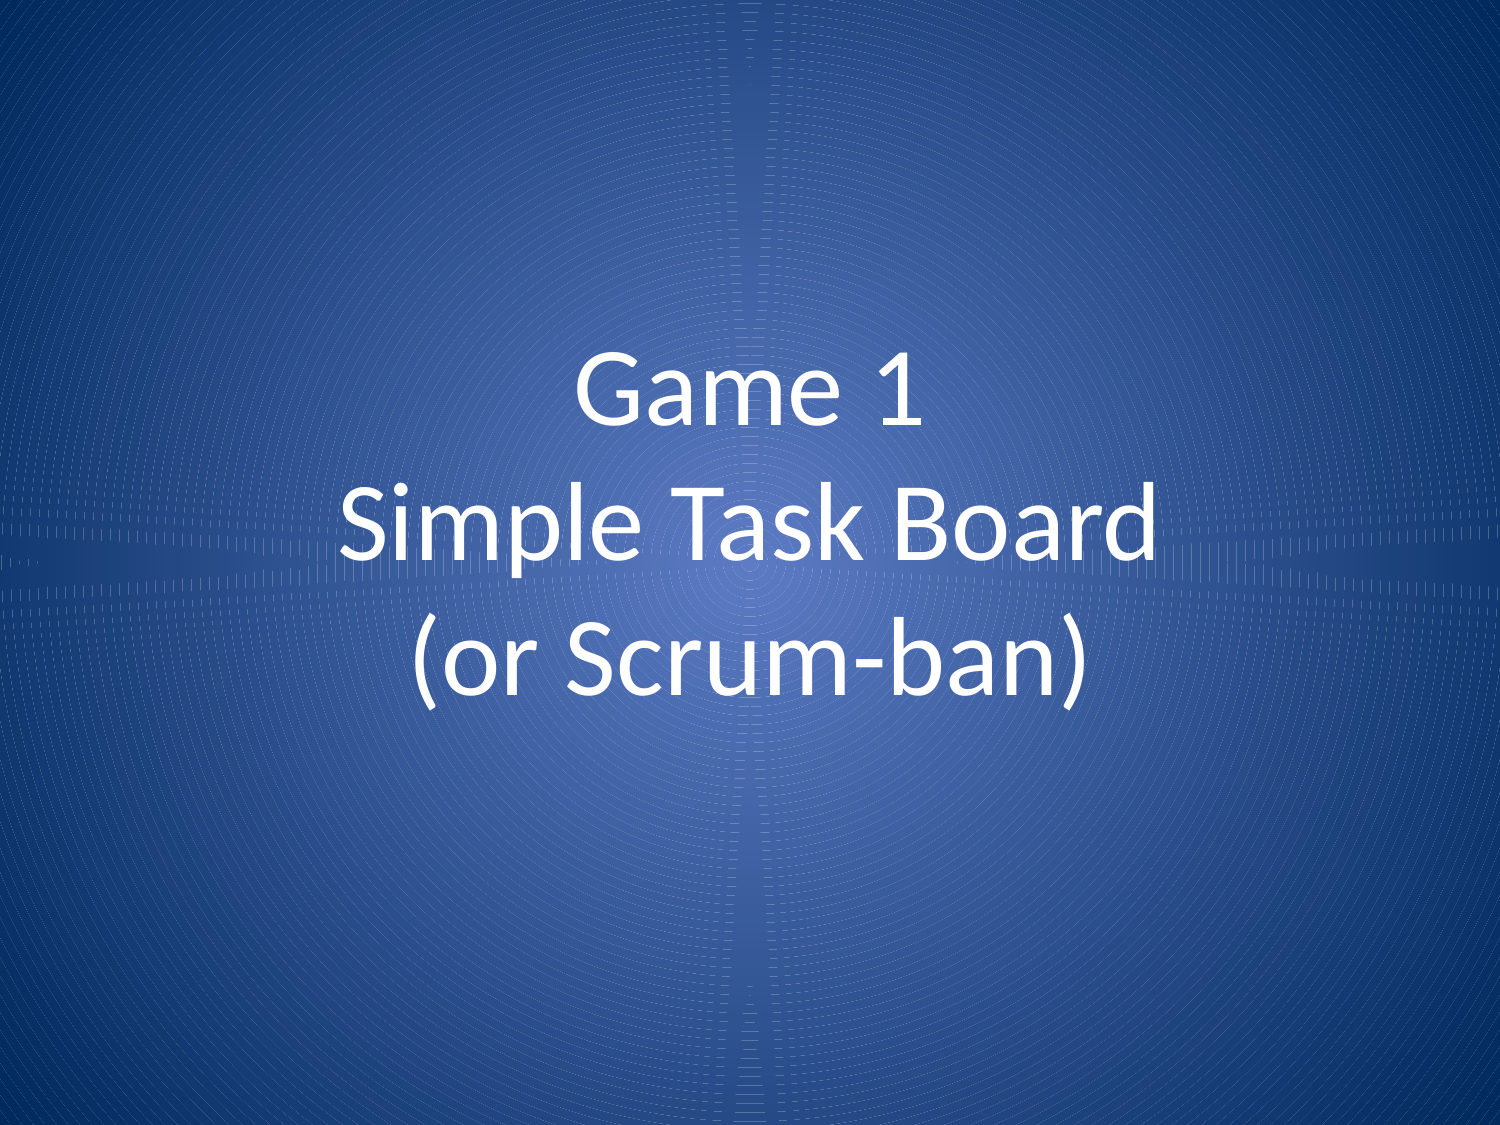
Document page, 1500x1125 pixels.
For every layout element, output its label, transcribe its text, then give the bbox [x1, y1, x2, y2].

title Game 1 Simple Task Board (or Scrum-ban) [74, 363, 1426, 669]
